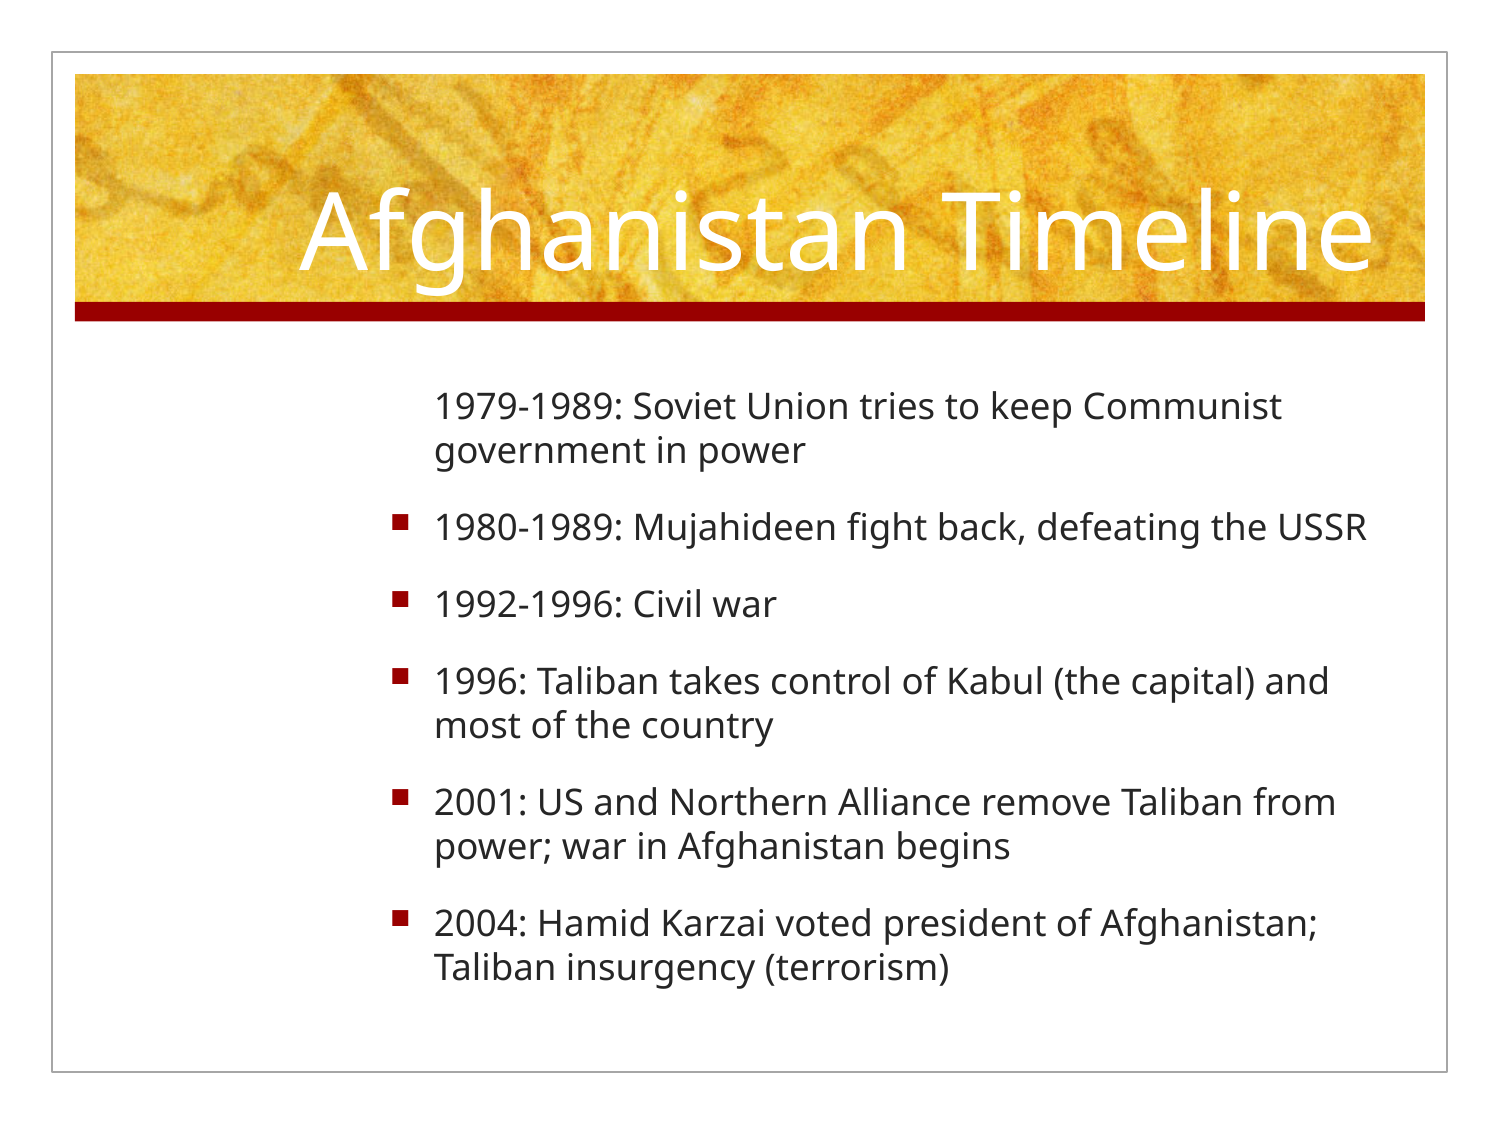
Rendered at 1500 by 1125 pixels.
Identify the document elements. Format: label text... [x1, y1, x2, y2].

picture [75, 74, 1425, 301]
title Afghanistan Timeline [108, 74, 1392, 292]
list 1979-1989: Soviet Union tries to keep Communist government in power 1980-1989: Mujahideen fight back, defeating the USSR 1992-1996: Civil war 1996: Taliban takes control of Kabul (the capital) and most of the country 2001: US and Northern Alliance remove Taliban from power; war in Afghanistan begins 2004: Hamid Karzai voted president of Afghanistan; Taliban insurgency (terrorism) [375, 375, 1392, 1005]
